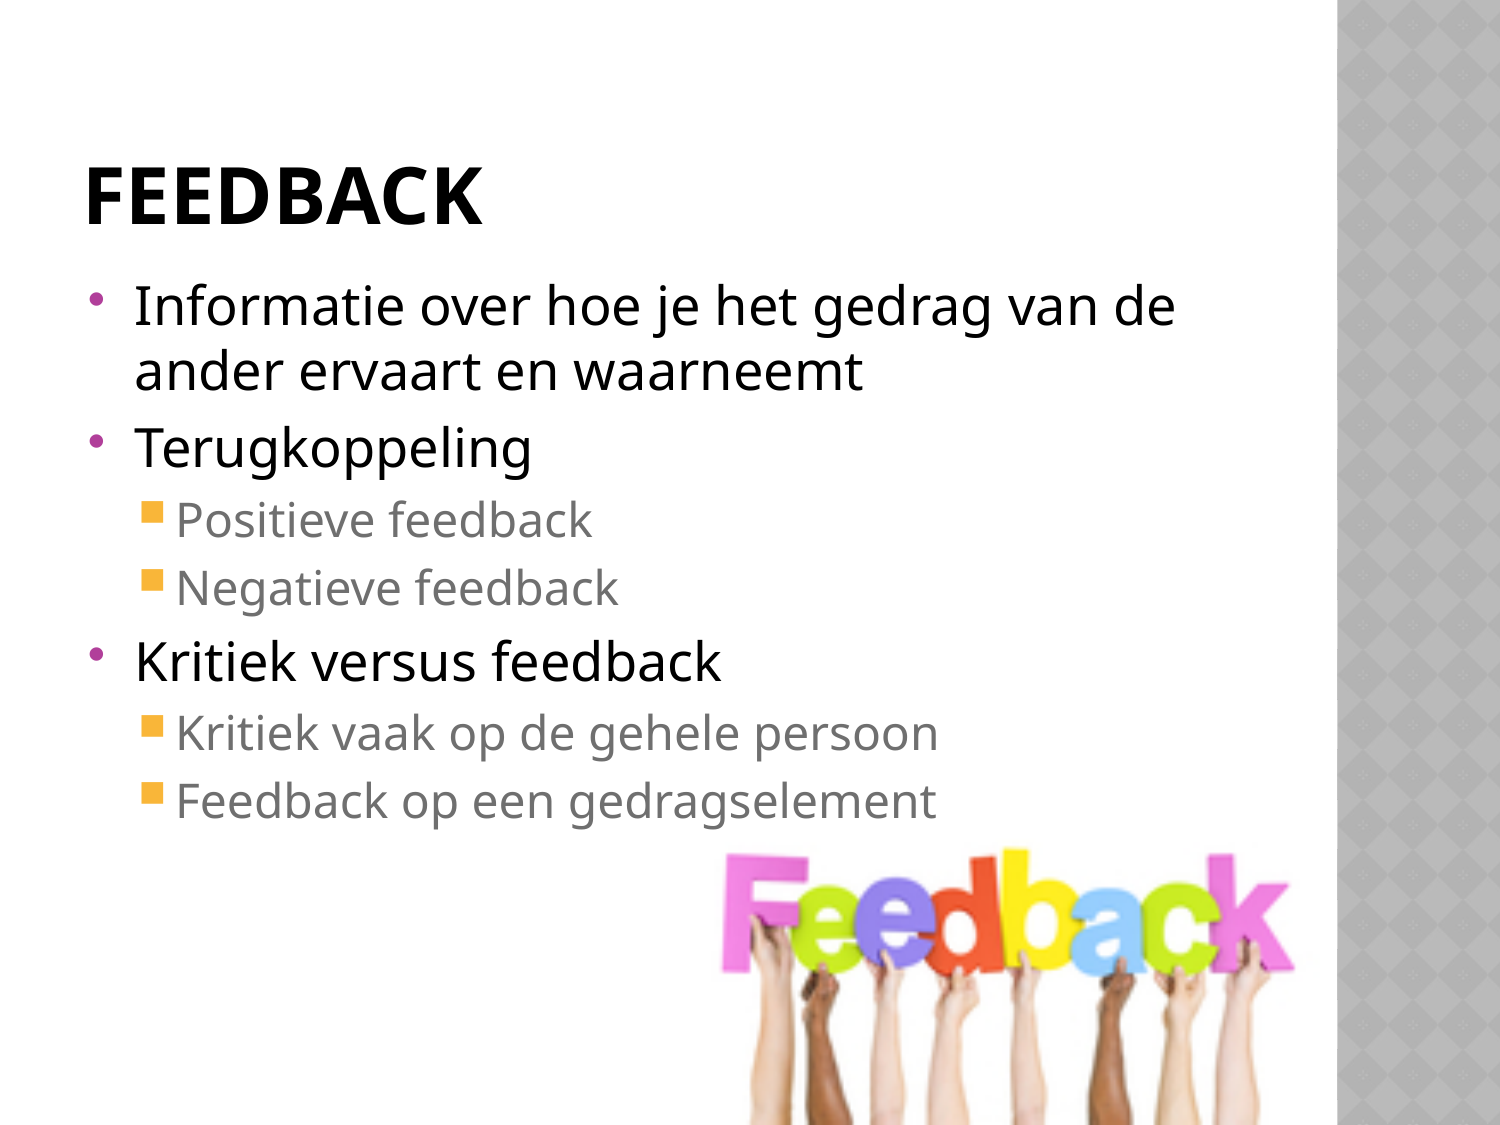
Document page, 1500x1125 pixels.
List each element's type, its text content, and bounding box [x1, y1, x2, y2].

picture [690, 735, 1323, 1125]
title feedback [75, 52, 1263, 240]
list Informatie over hoe je het gedrag van de ander ervaart en waarneemt Terugkoppeling Positieve feedback Negatieve feedback Kritiek versus feedback Kritiek vaak op de gehele persoon Feedback op een gedragselement [75, 264, 1263, 1059]
